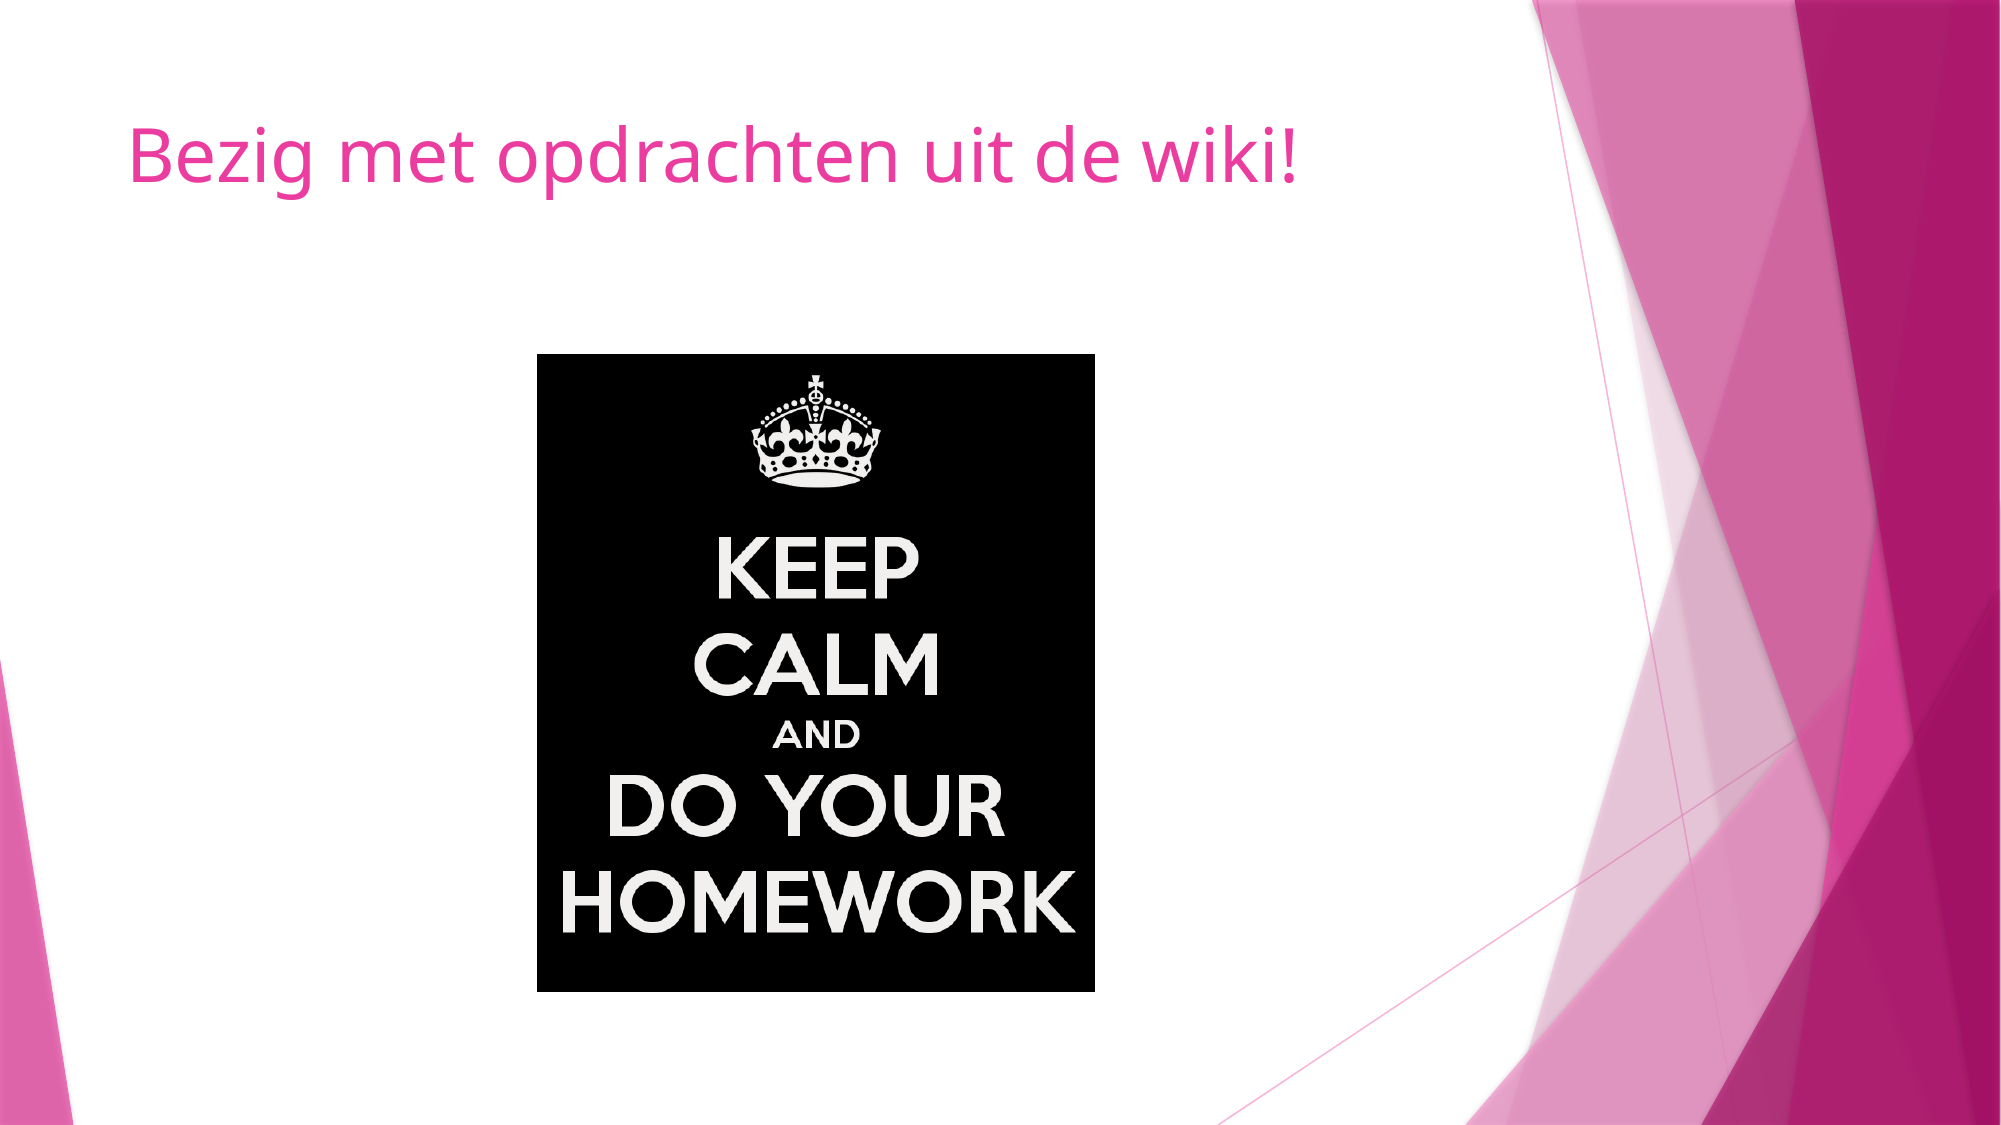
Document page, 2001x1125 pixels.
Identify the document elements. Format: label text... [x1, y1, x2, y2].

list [537, 353, 1096, 992]
title Bezig met opdrachten uit de wiki! [111, 99, 1522, 317]
